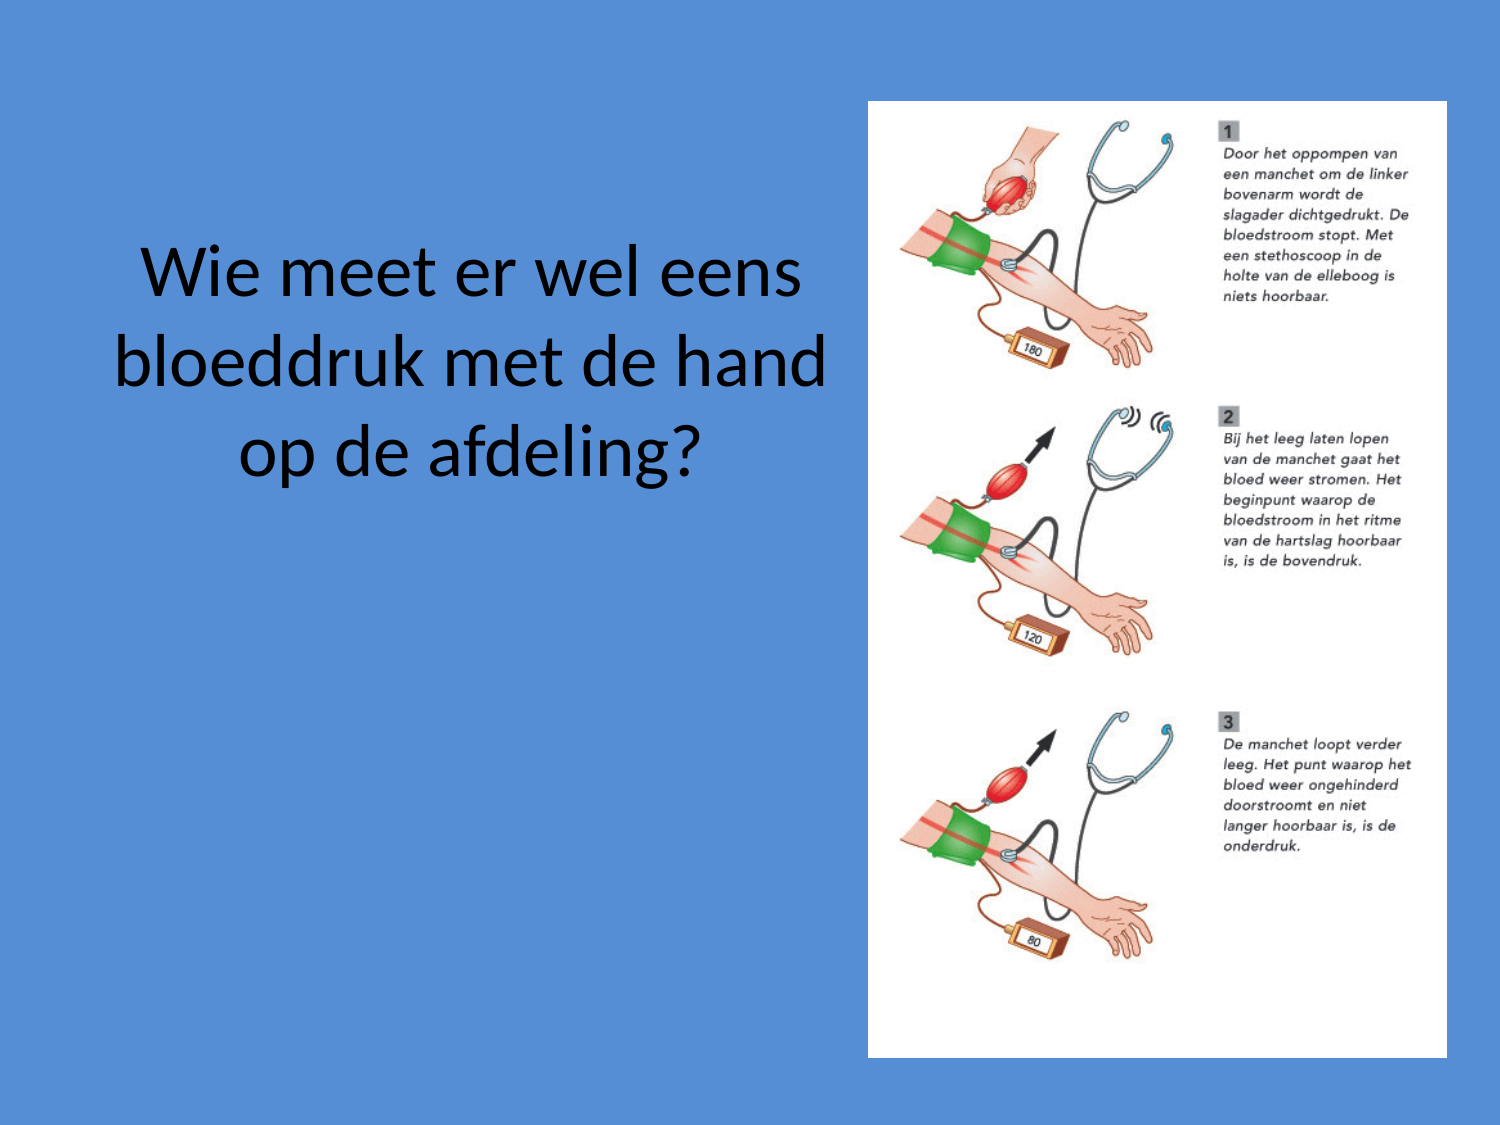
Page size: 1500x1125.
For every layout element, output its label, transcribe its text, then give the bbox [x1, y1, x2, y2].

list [867, 101, 1448, 1059]
title Wie meet er wel eens bloeddruk met de hand op de afdeling? [75, 45, 869, 669]
